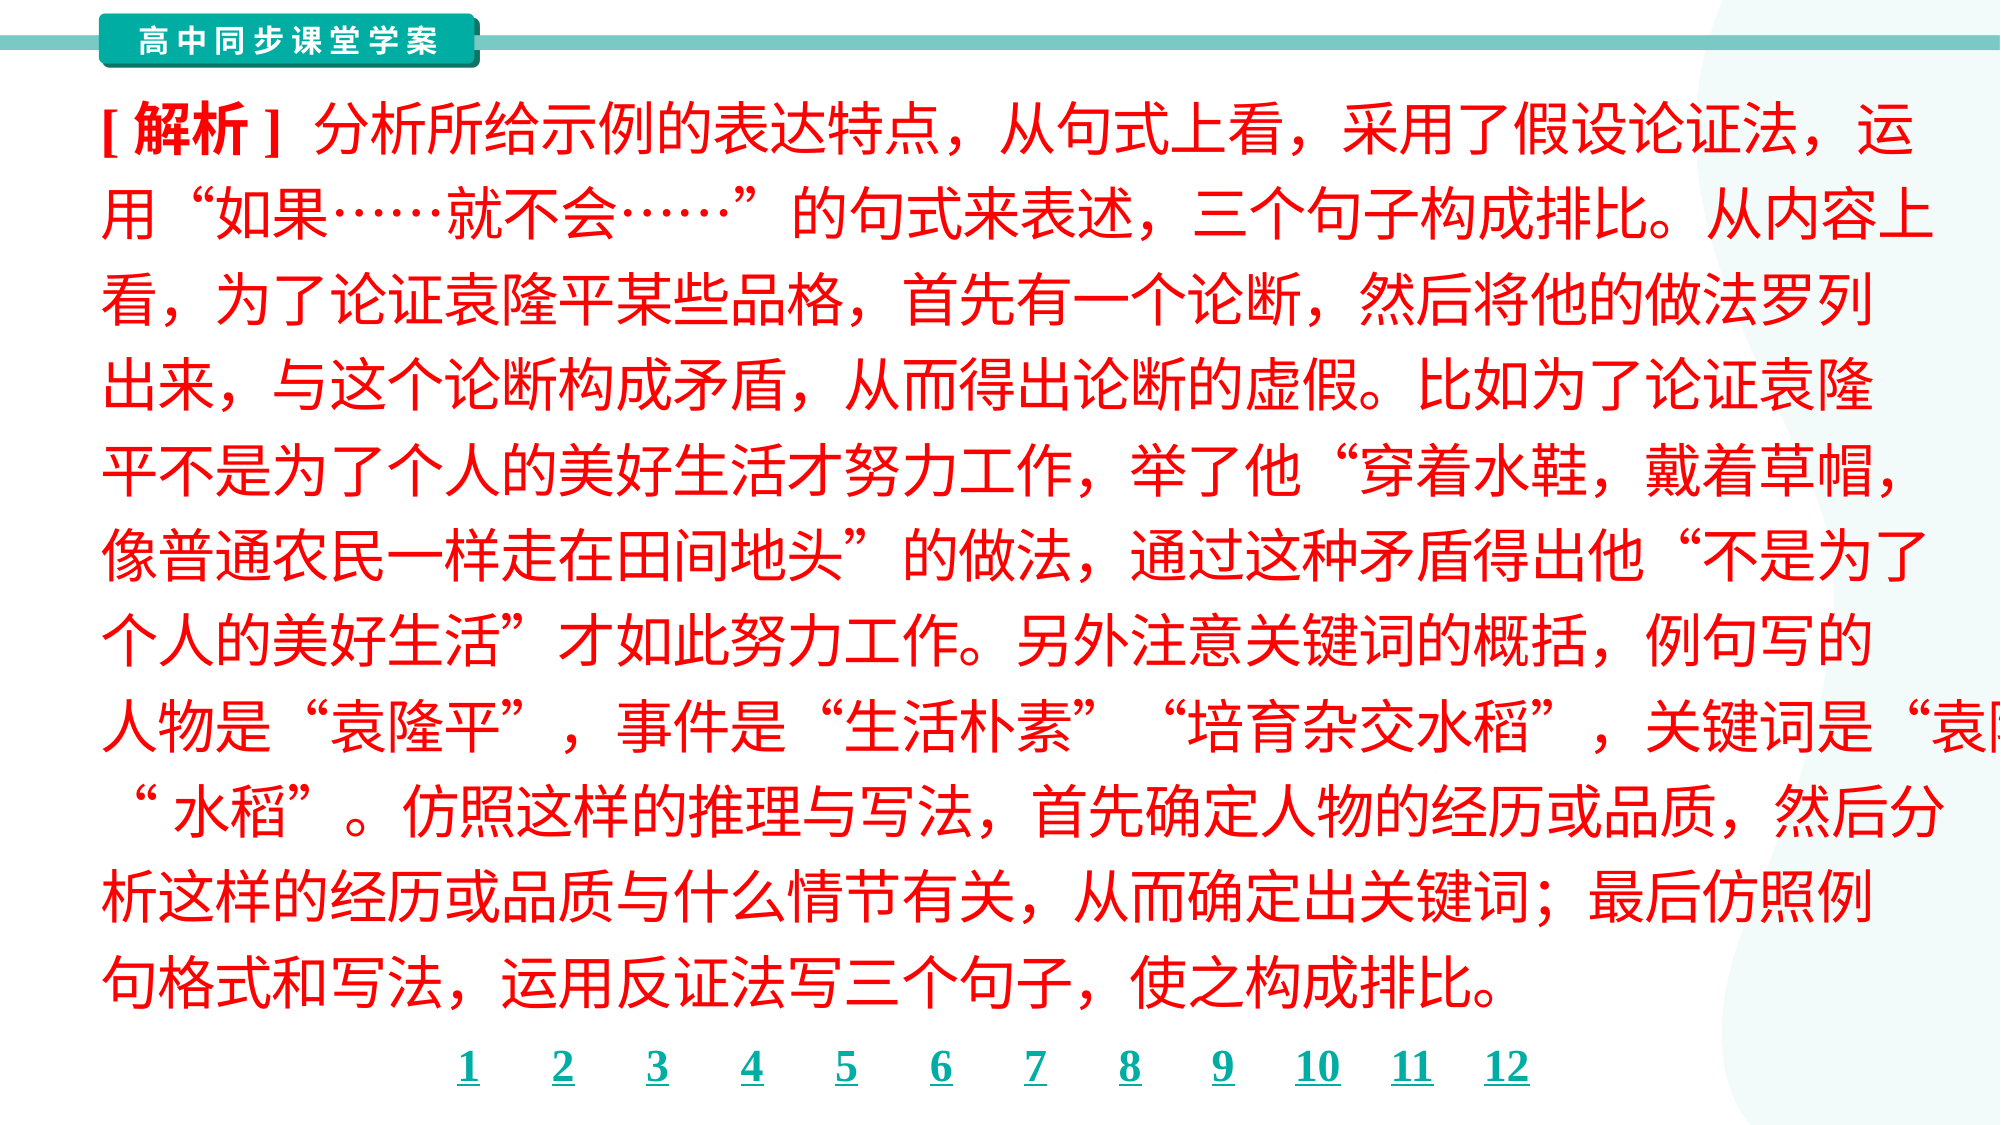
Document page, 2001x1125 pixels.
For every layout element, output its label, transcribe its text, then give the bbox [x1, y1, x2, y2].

text_box [解析] 分析所给示例的表达特点，从句式上看，采用了假设论证法，运 用“如果……就不会……”的句式来表述，三个句子构成排比。从内容上 看，为了论证袁隆平某些品格，首先有一个论断，然后将他的做法罗列 出来，与这个论断构成矛盾，从而得出论断的虚假。比如为了论证袁隆 平不是为了个人的美好生活才努力工作，举了他“穿着水鞋，戴着草帽， 像普通农民一样走在田间地头”的做法，通过这种矛盾得出他“不是为了 个人的美好生活”才如此努力工作。另外注意关键词的概括，例句写的 人物是“袁隆平”，事件是“生活朴素”“培育杂交水稻”，关键词是“袁隆平” “水稻”。仿照这样的推理与写法，首先确定人物的经历或品质，然后分 析这样的经历或品质与什么情节有关，从而确定出关键词；最后仿照例 句格式和写法，运用反证法写三个句子，使之构成排比。 [100, 76, 1899, 1017]
picture [0, 0, 2000, 1125]
